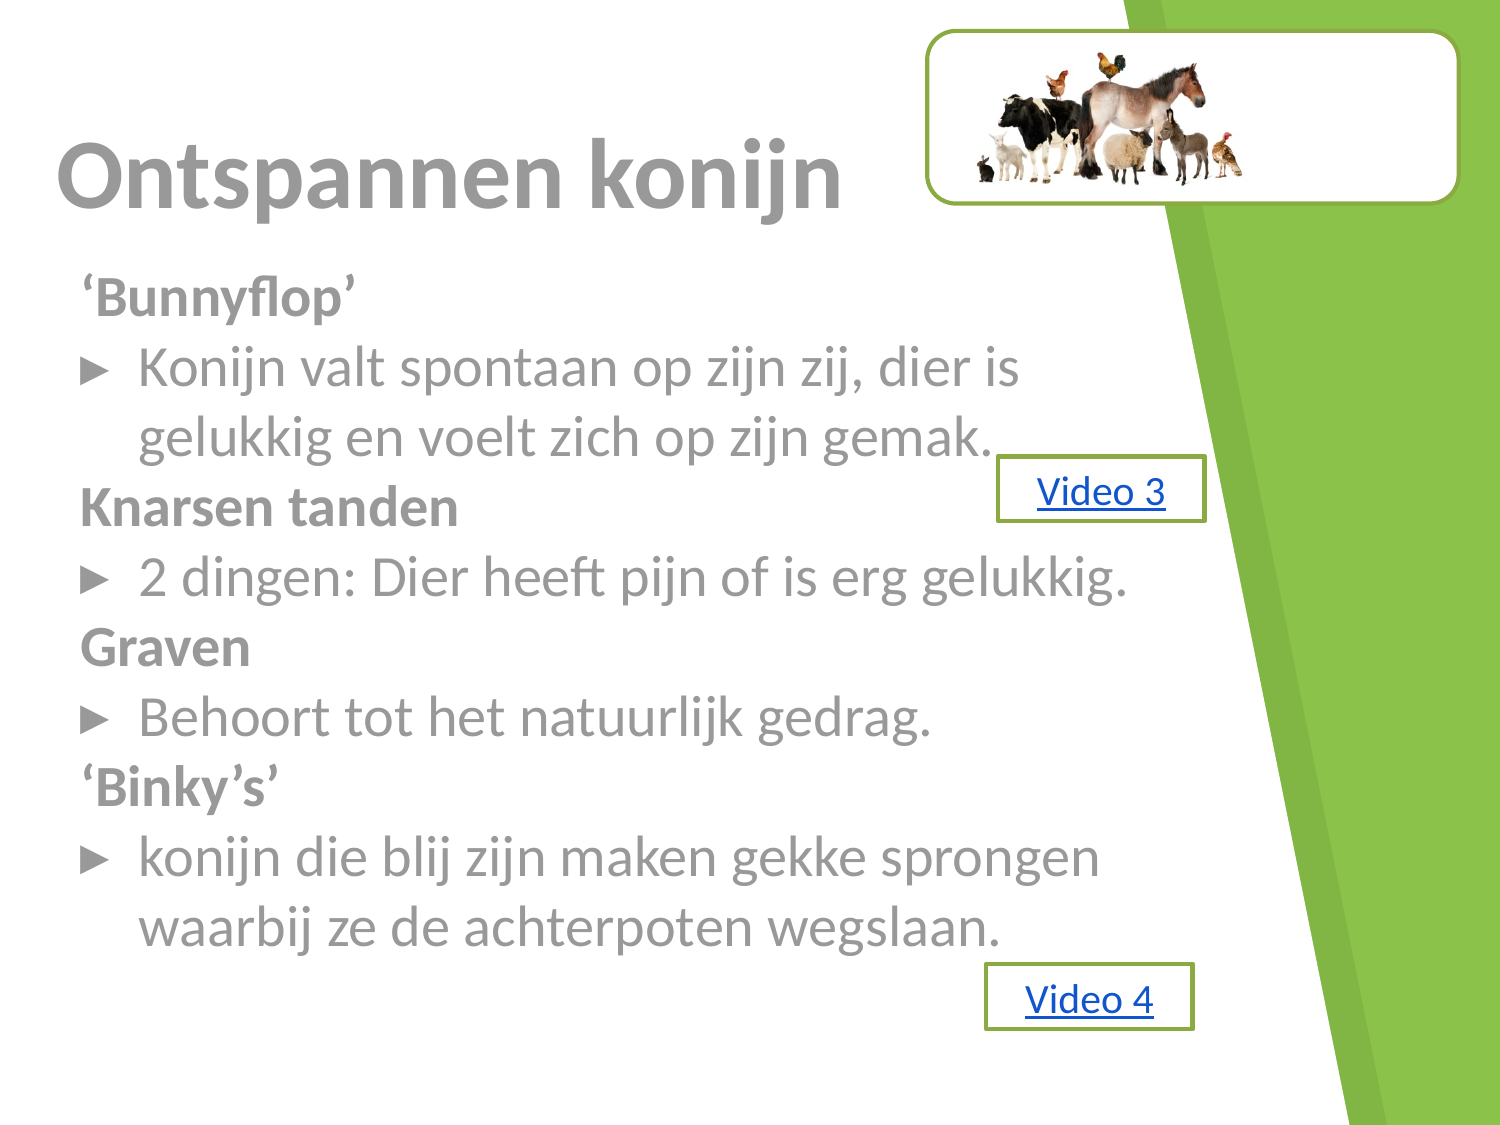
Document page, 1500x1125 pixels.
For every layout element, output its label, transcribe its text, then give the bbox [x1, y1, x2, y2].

text_box Video 4 [986, 964, 1193, 1029]
text_box Video 3 [997, 456, 1205, 521]
list ‘Bunnyflop’ Konijn valt spontaan op zijn zij, dier is gelukkig en voelt zich op zijn gemak. Knarsen tanden 2 dingen: Dier heeft pijn of is erg gelukkig. Graven Behoort tot het natuurlijk gedrag. ‘Binky’s’ konijn die blij zijn maken gekke sprongen waarbij ze de achterpoten wegslaan. [64, 243, 1235, 1047]
picture [974, 42, 1260, 191]
title Ontspannen konijn [41, 78, 915, 244]
text_box [925, 28, 1461, 206]
